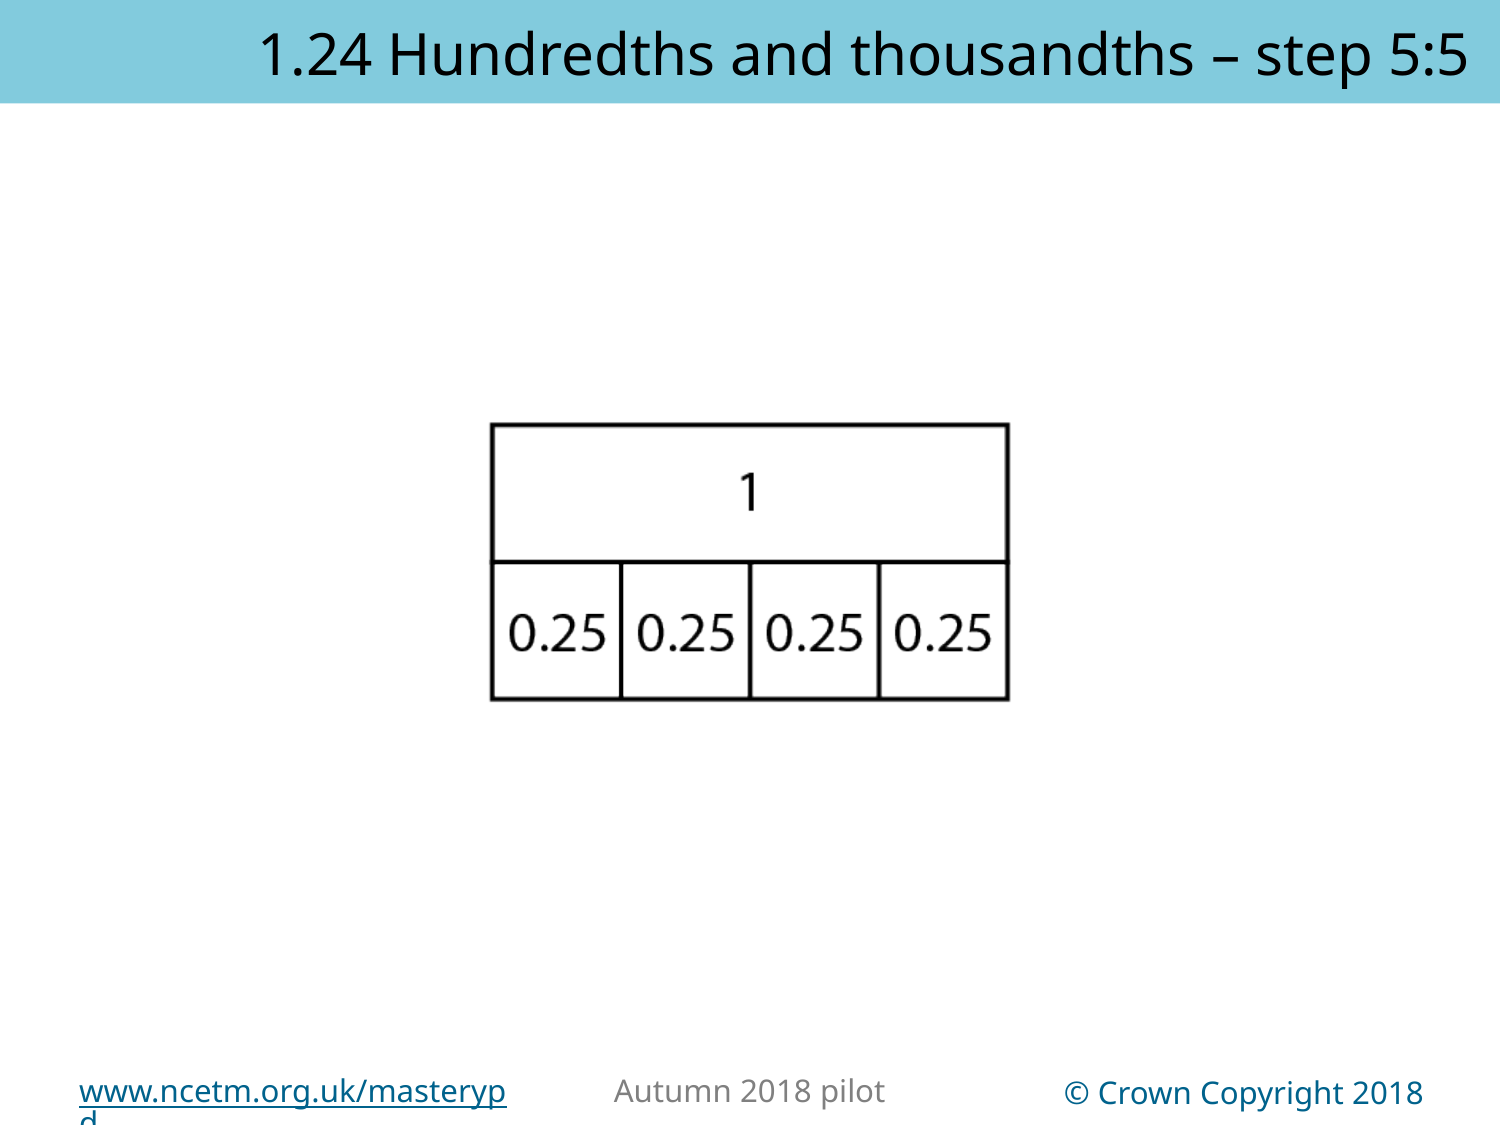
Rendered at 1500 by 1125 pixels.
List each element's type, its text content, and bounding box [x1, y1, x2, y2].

list 1.24 Hundredths and thousandths – step 5:5 [0, 0, 1500, 104]
picture [462, 385, 1038, 740]
